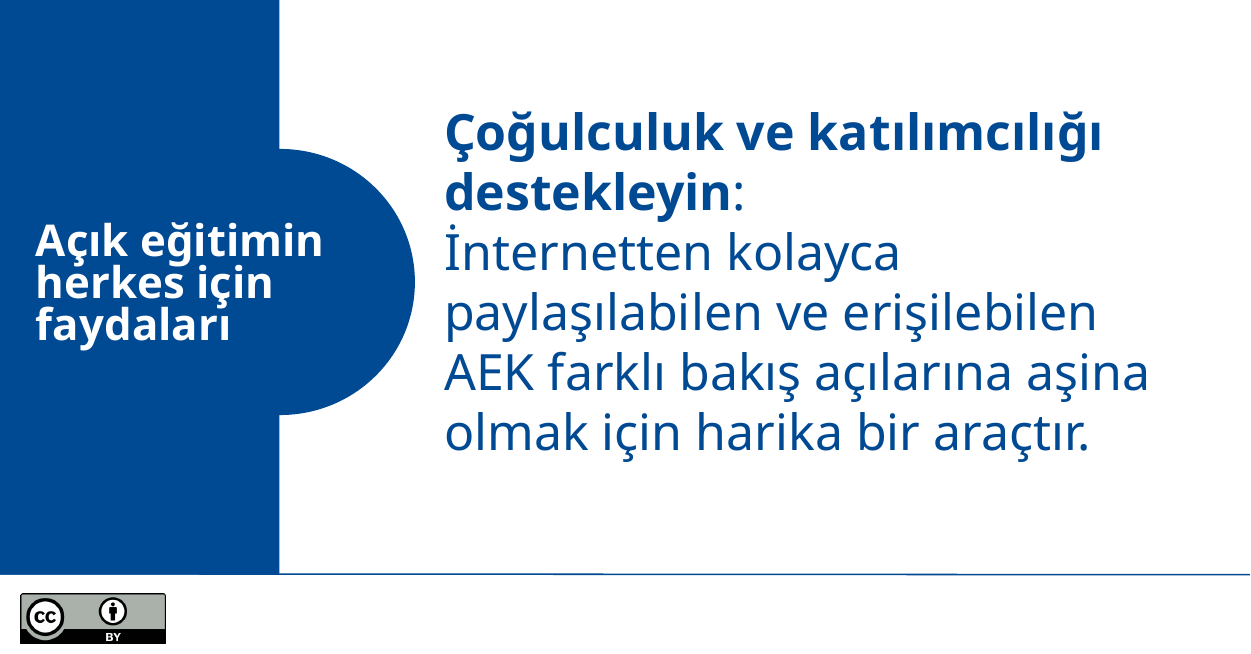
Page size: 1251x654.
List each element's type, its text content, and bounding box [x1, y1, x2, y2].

text_box Çoğulculuk ve katılımcılığı destekleyin: İnternetten kolayca paylaşılabilen ve erişilebilen AEK farklı bakış açılarına aşina olmak için harika bir araçtır. [429, 85, 1189, 475]
text_box [0, 0, 280, 573]
text_box [169, 148, 415, 416]
picture [20, 592, 166, 645]
text_box [0, 582, 1250, 654]
text_box Açık eğitimin herkes için faydaları [20, 207, 369, 364]
